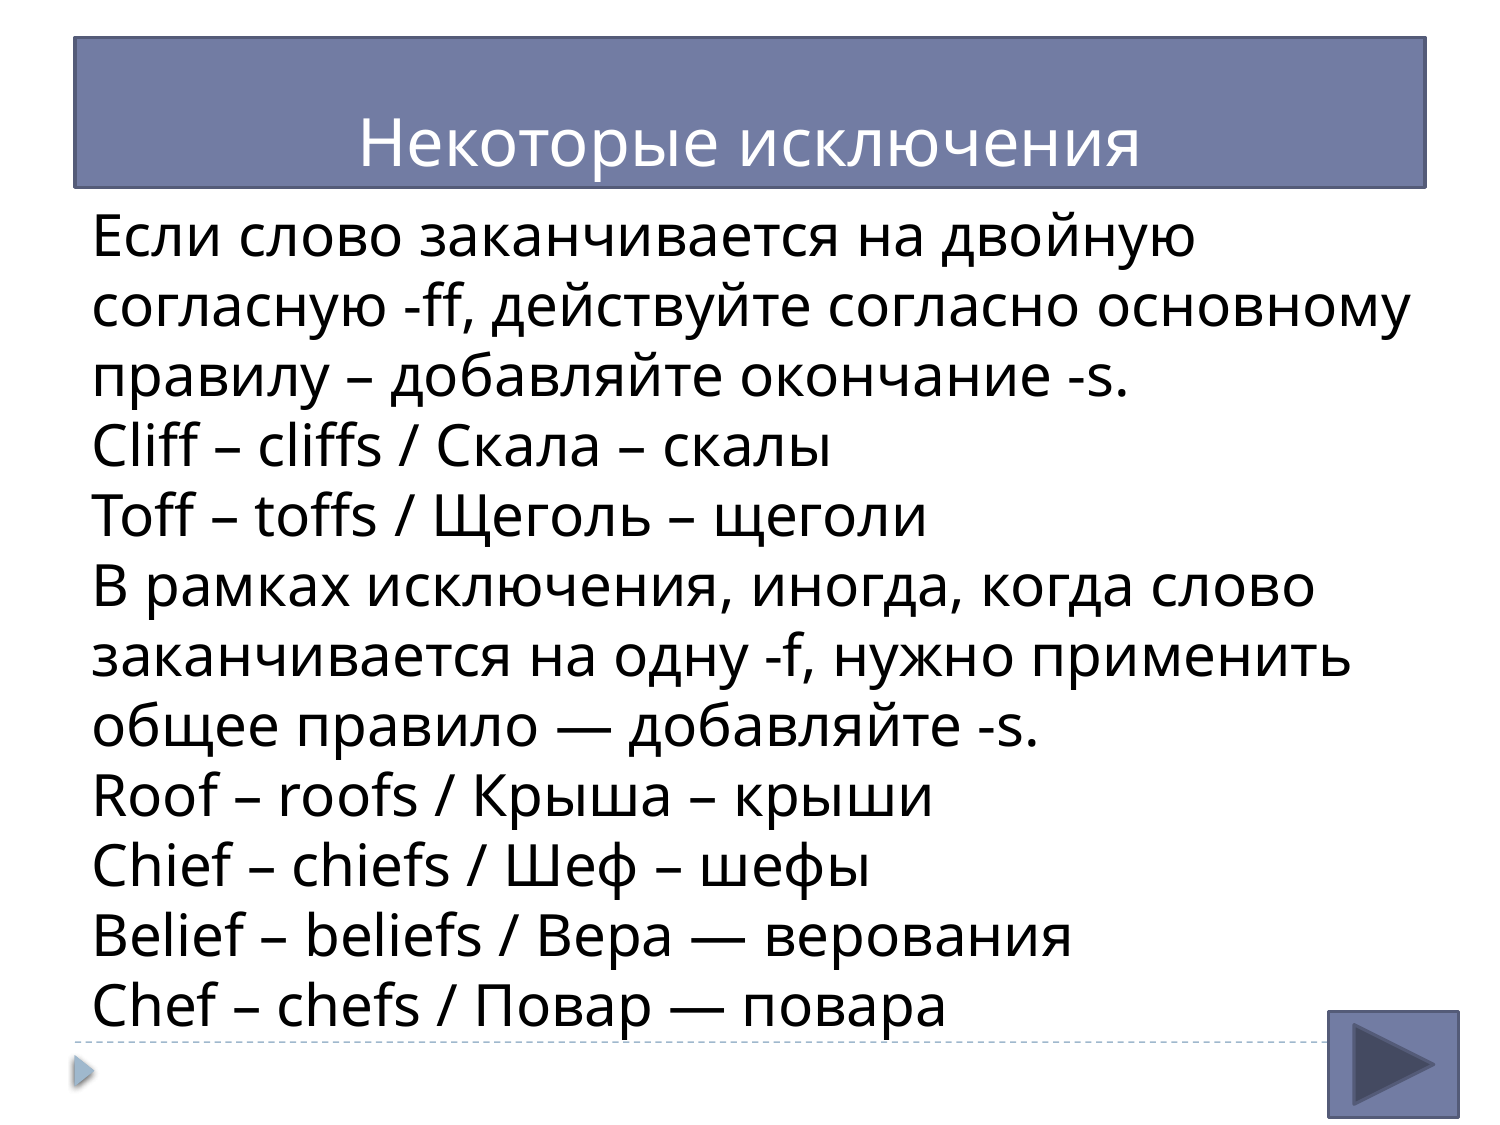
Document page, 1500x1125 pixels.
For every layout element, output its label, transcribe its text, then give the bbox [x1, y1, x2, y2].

text_box [1327, 1010, 1460, 1119]
text_box Если слово заканчивается на двойную согласную -ff, действуйте согласно основному правилу – добавляйте окончание -s. Cliff – cliffs / Скала – скалы Toff – toffs / Щеголь – щеголи В рамках исключения, иногда, когда слово заканчивается на одну -f, нужно применить общее правило — добавляйте -s. Roof – roofs / Крыша – крыши Chief – chiefs / Шеф – шефы Belief – beliefs / Вера — верования Chef – chefs / Повар — повара [76, 190, 1447, 1116]
title Некоторые исключения [73, 36, 1427, 189]
